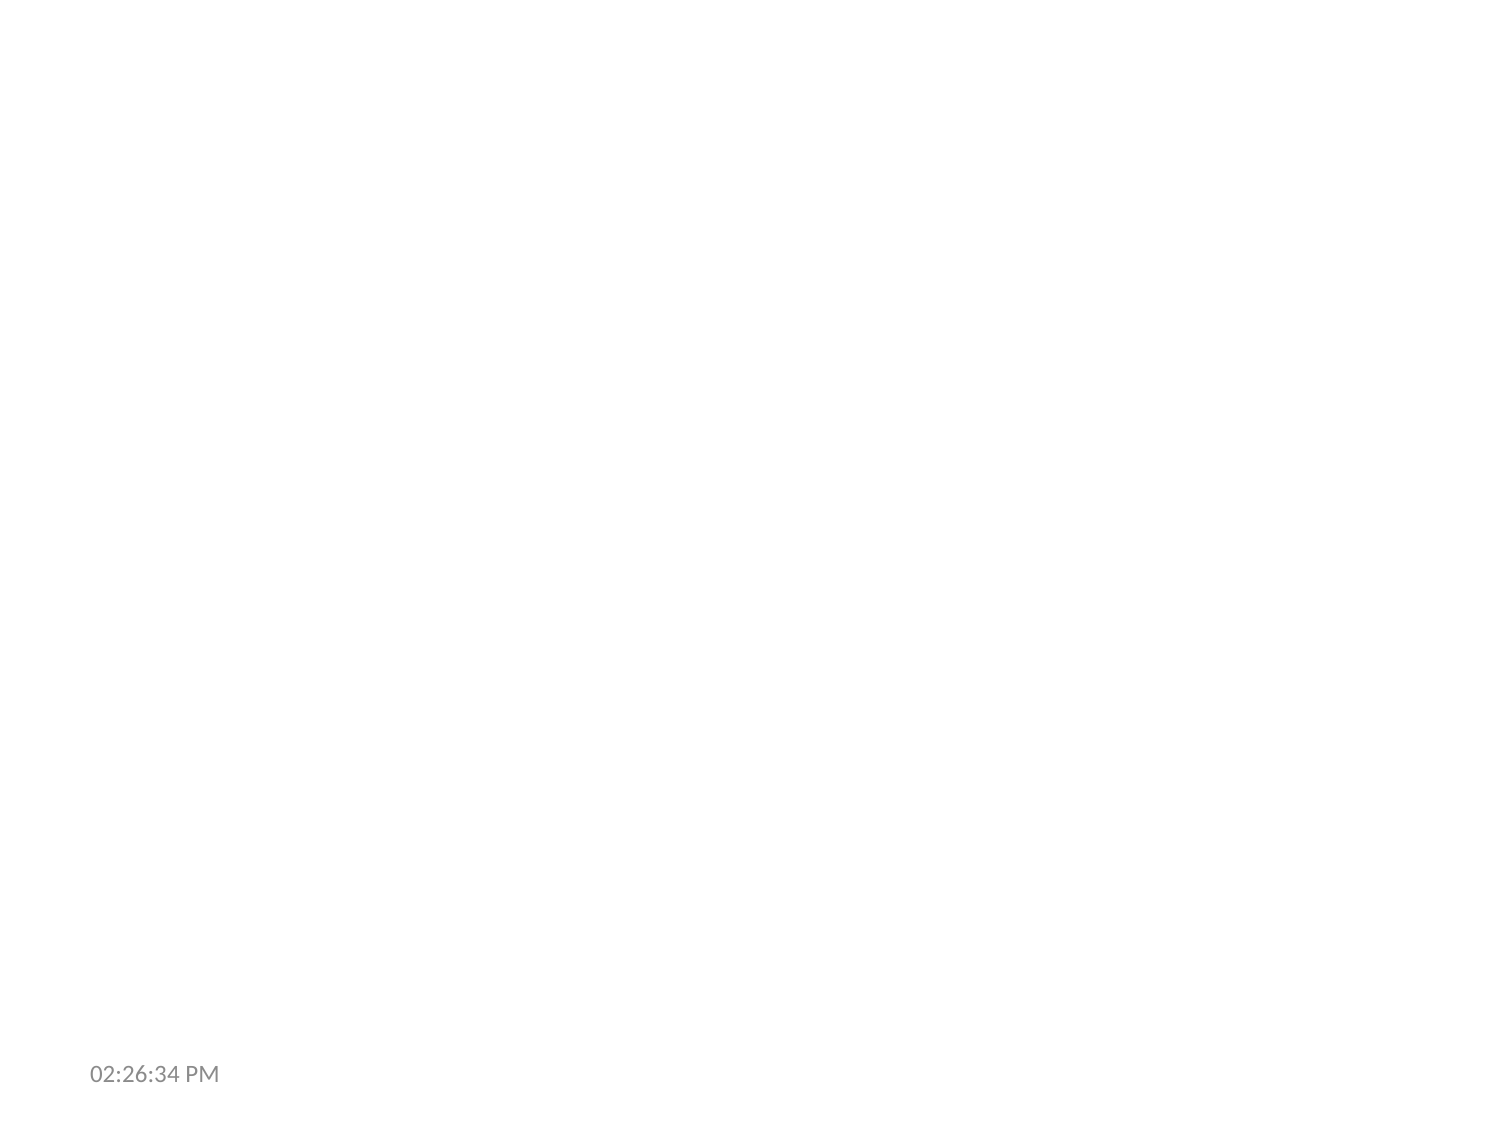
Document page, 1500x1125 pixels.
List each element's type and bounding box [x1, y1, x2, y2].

slide_number [75, 1042, 425, 1103]
